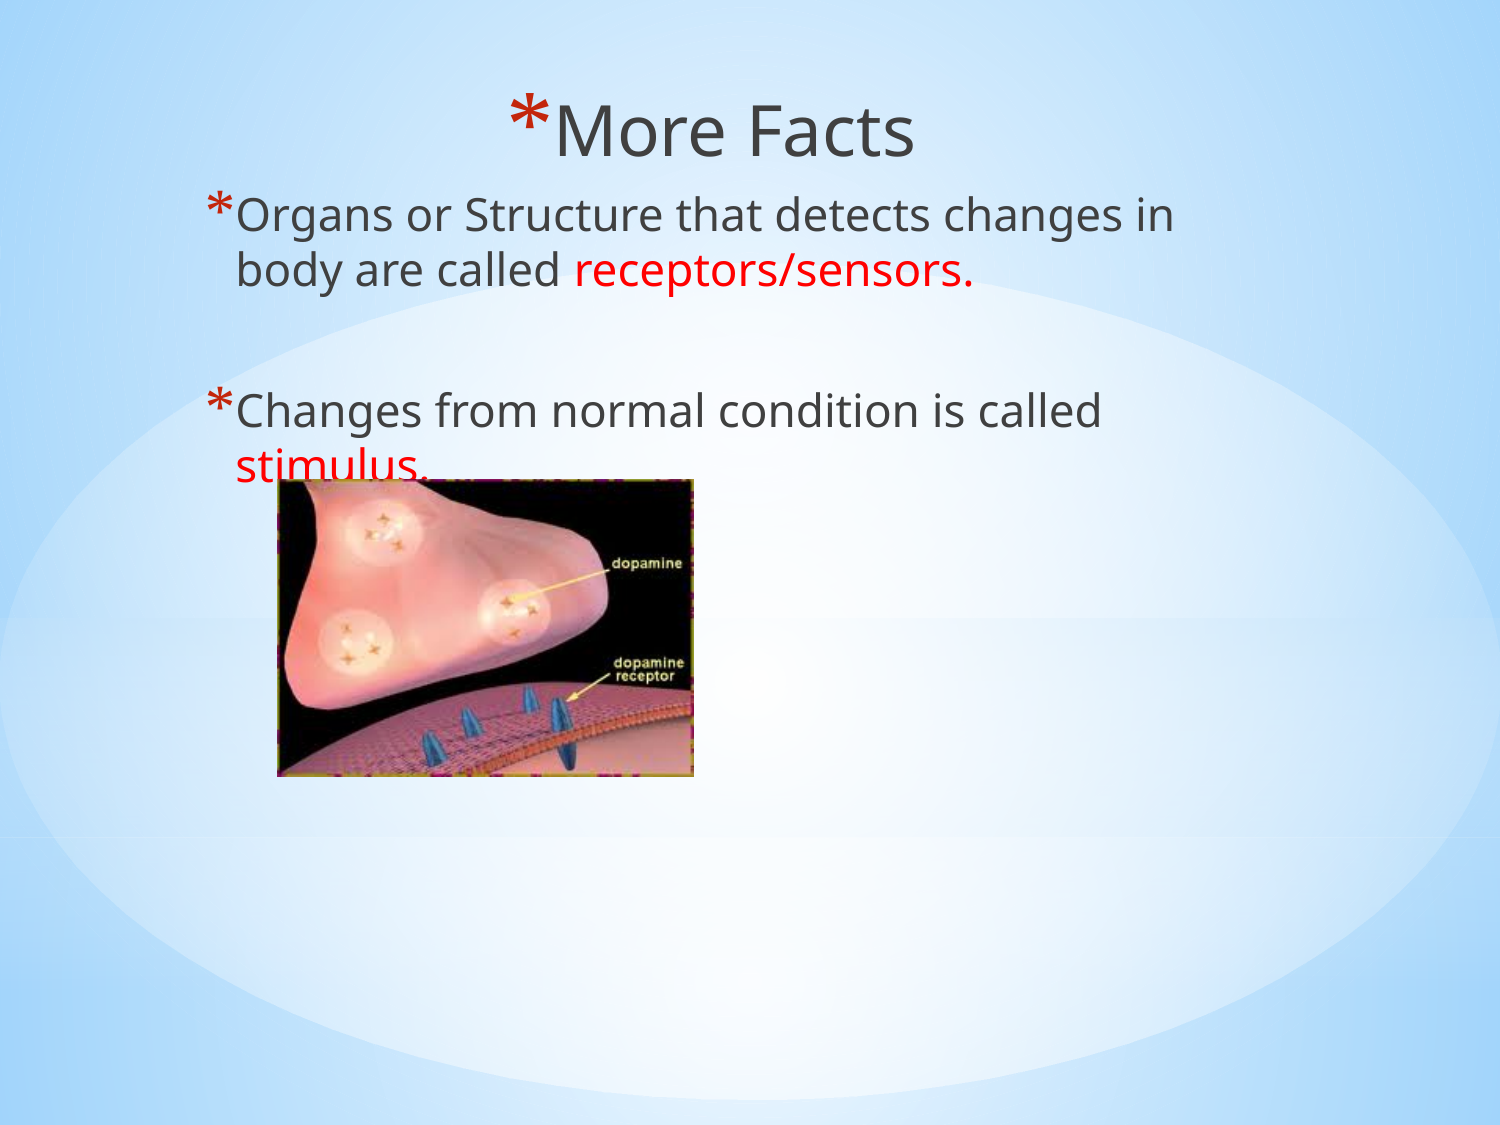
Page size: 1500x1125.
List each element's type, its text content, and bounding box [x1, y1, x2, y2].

picture [277, 479, 694, 777]
list More Facts Organs or Structure that detects changes in body are called receptors/sensors. Changes from normal condition is called stimulus. [183, 78, 1233, 649]
